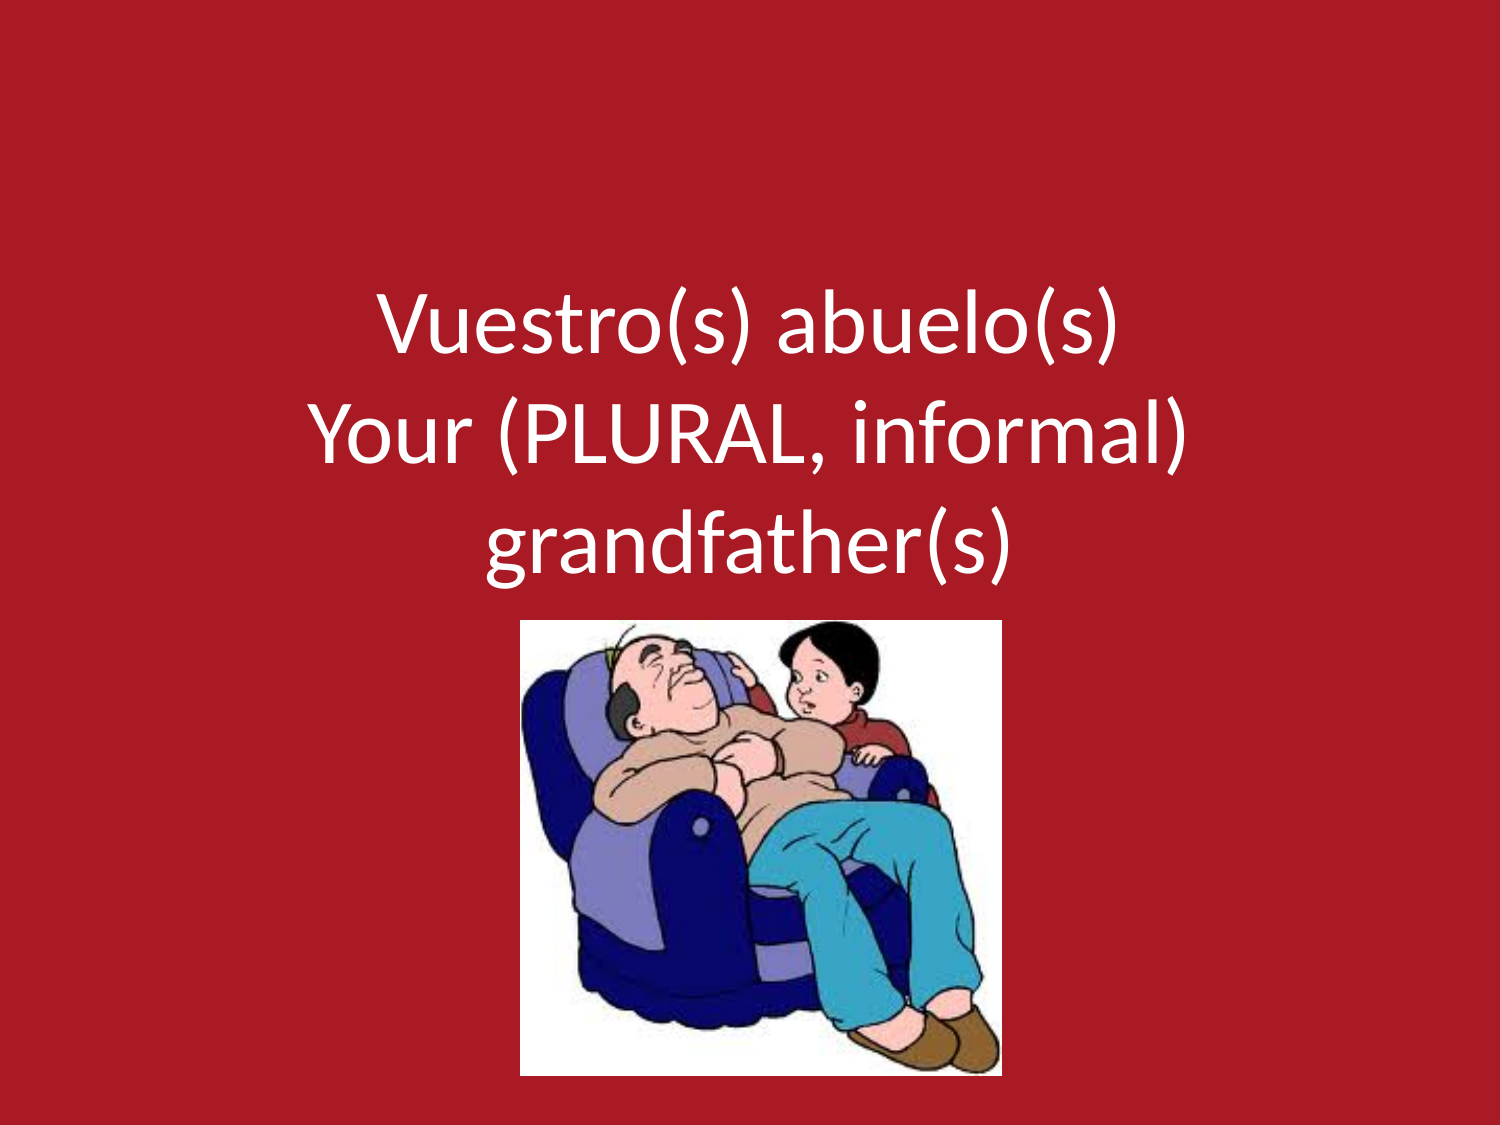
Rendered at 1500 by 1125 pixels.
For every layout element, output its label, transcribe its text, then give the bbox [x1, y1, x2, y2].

title Vuestro(s) abuelo(s) Your (PLURAL, informal) grandfather(s) [75, 45, 1425, 919]
picture [520, 620, 1002, 1076]
